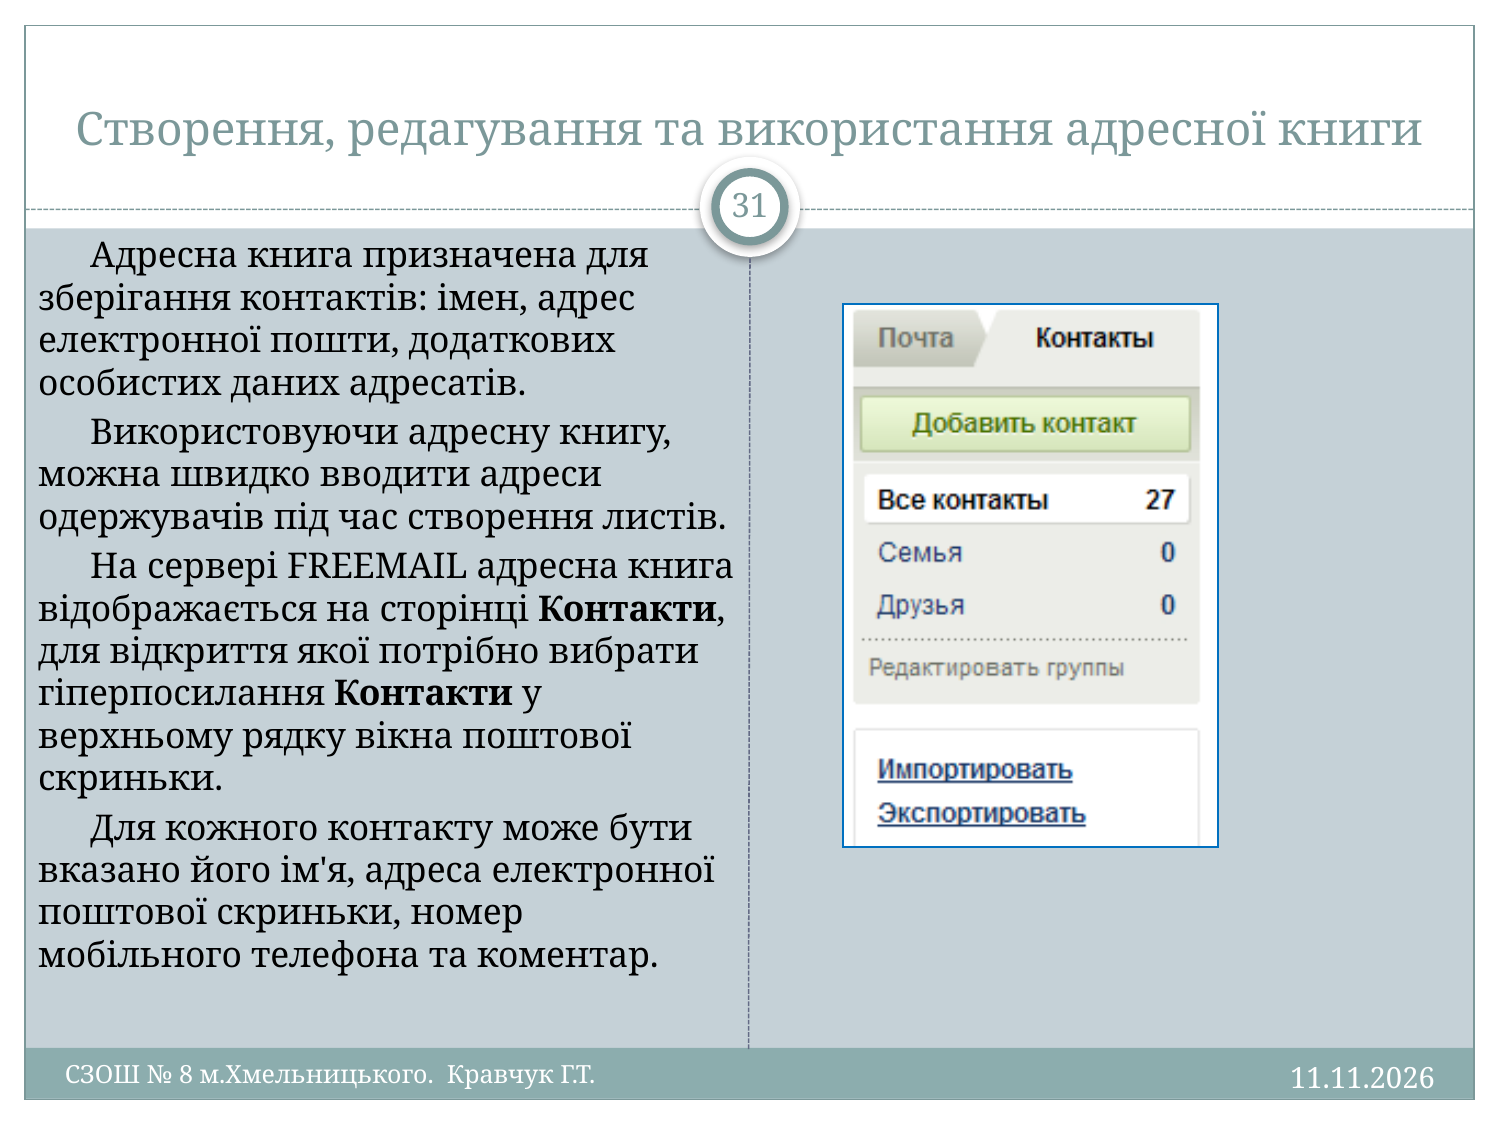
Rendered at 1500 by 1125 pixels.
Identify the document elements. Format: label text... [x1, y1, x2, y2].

list Адресна книга призначена для зберігання контактів: імен, адрес електронної пошти, додаткових особистих даних адресатів. Використовуючи адресну книгу, можна швидко вводити адреси одержувачів під час створення листів. На сервері FREEMAIL адресна книга відображається на сторінці Контакти, для відкриття якої потрібно вибрати гіперпосилання Контакти у верхньому рядку вікна поштової скриньки. Для кожного контакту може бути вказано його ім'я, адреса електронної поштової скриньки, номер мобільного телефона та коментар. [23, 224, 750, 1043]
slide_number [950, 1051, 1450, 1112]
slide_number 31 [712, 170, 788, 243]
footer СЗОШ № 8 м.Хмельницького. Кравчук Г.Т. [50, 1051, 638, 1112]
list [843, 304, 1218, 847]
title Створення, редагування та використання адресної книги [49, 37, 1450, 162]
